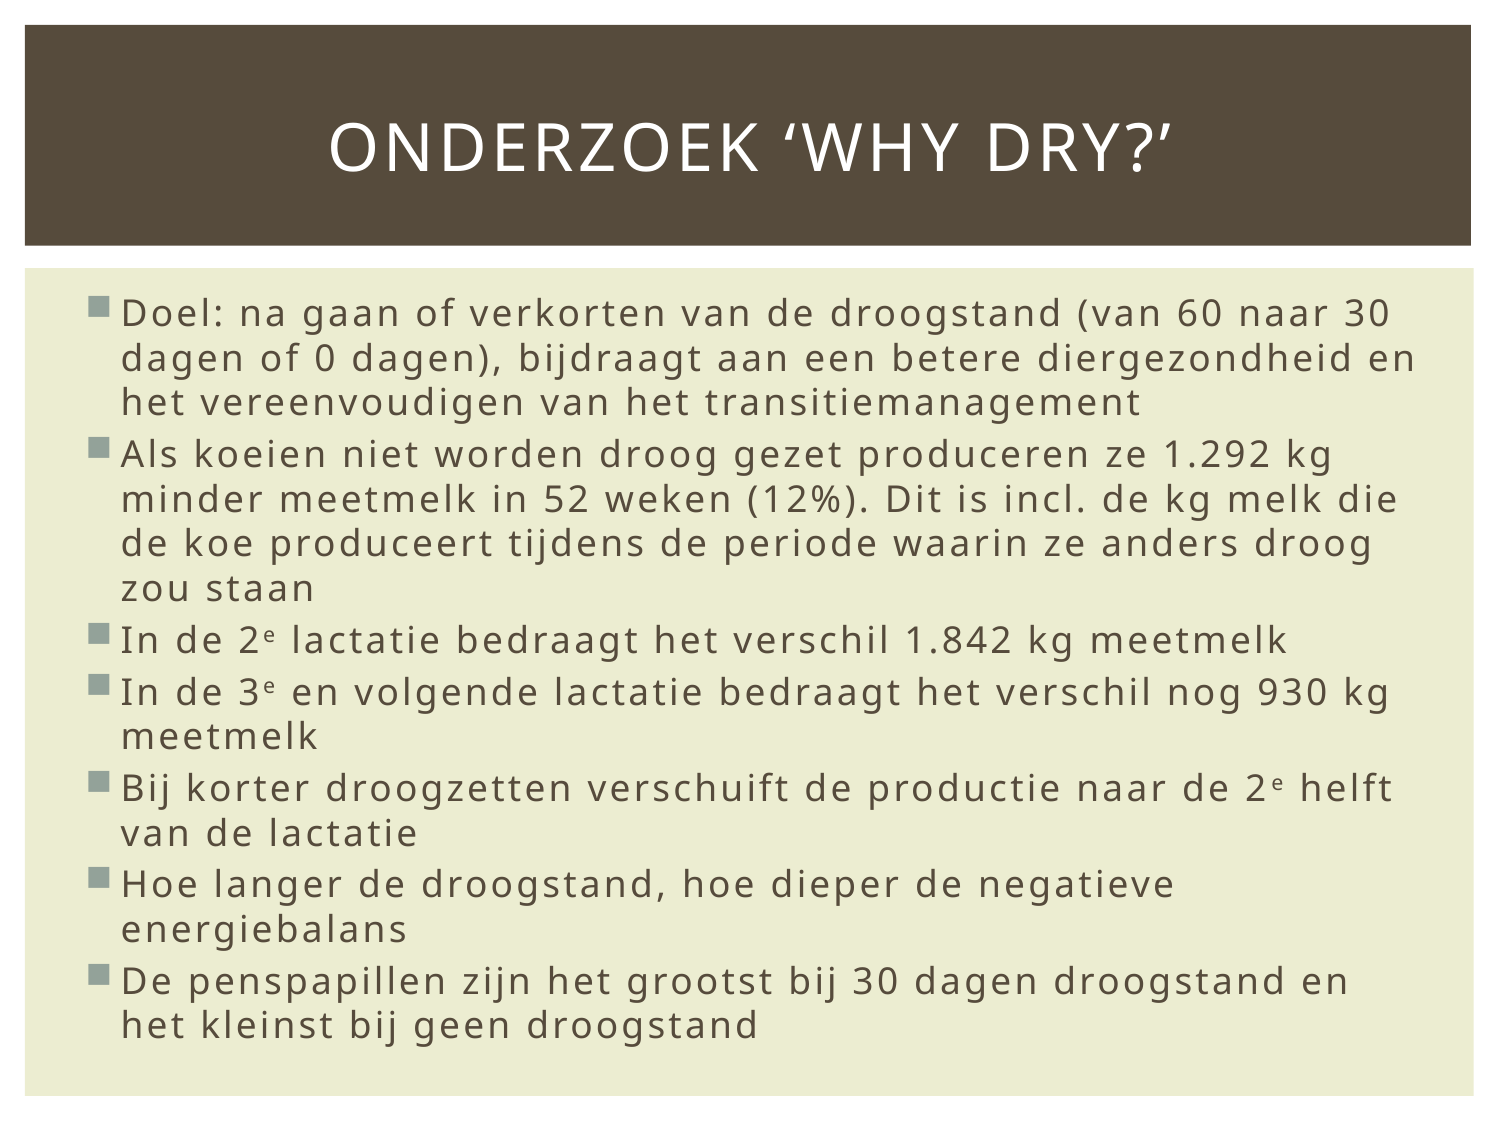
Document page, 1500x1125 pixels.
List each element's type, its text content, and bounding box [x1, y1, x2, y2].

list Doel: na gaan of verkorten van de droogstand (van 60 naar 30 dagen of 0 dagen), bijdraagt aan een betere diergezondheid en het vereenvoudigen van het transitiemanagement Als koeien niet worden droog gezet produceren ze 1.292 kg minder meetmelk in 52 weken (12%). Dit is incl. de kg melk die de koe produceert tijdens de periode waarin ze anders droog zou staan In de 2e lactatie bedraagt het verschil 1.842 kg meetmelk In de 3e en volgende lactatie bedraagt het verschil nog 930 kg meetmelk Bij korter droogzetten verschuift de productie naar de 2e helft van de lactatie Hoe langer de droogstand, hoe dieper de negatieve energiebalans De penspapillen zijn het grootst bij 30 dagen droogstand en het kleinst bij geen droogstand [62, 281, 1442, 1071]
title Onderzoek ‘WHY Dry?’ [62, 58, 1438, 232]
